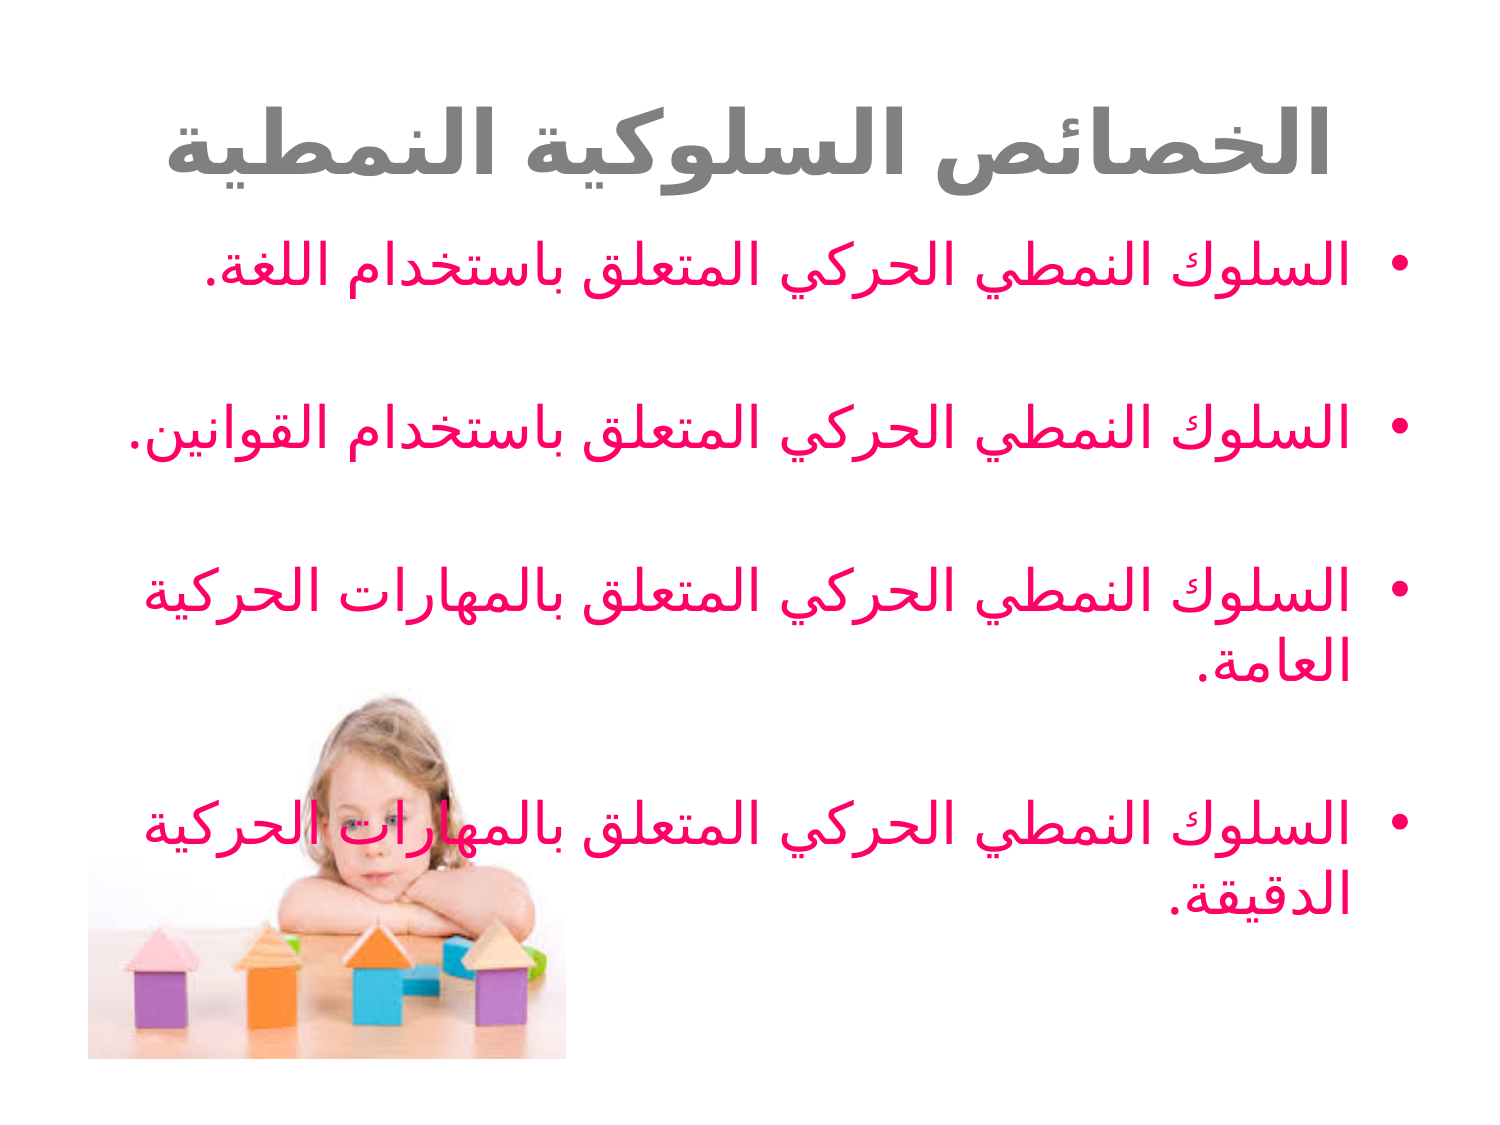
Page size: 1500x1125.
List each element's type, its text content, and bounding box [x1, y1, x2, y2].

title الخصائص السلوكية النمطية [75, 45, 1425, 219]
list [88, 672, 566, 1059]
list السلوك النمطي الحركي المتعلق باستخدام اللغة. السلوك النمطي الحركي المتعلق باستخدام القوانين. السلوك النمطي الحركي المتعلق بالمهارات الحركية العامة. السلوك النمطي الحركي المتعلق بالمهارات الحركية الدقيقة. [29, 219, 1426, 1040]
